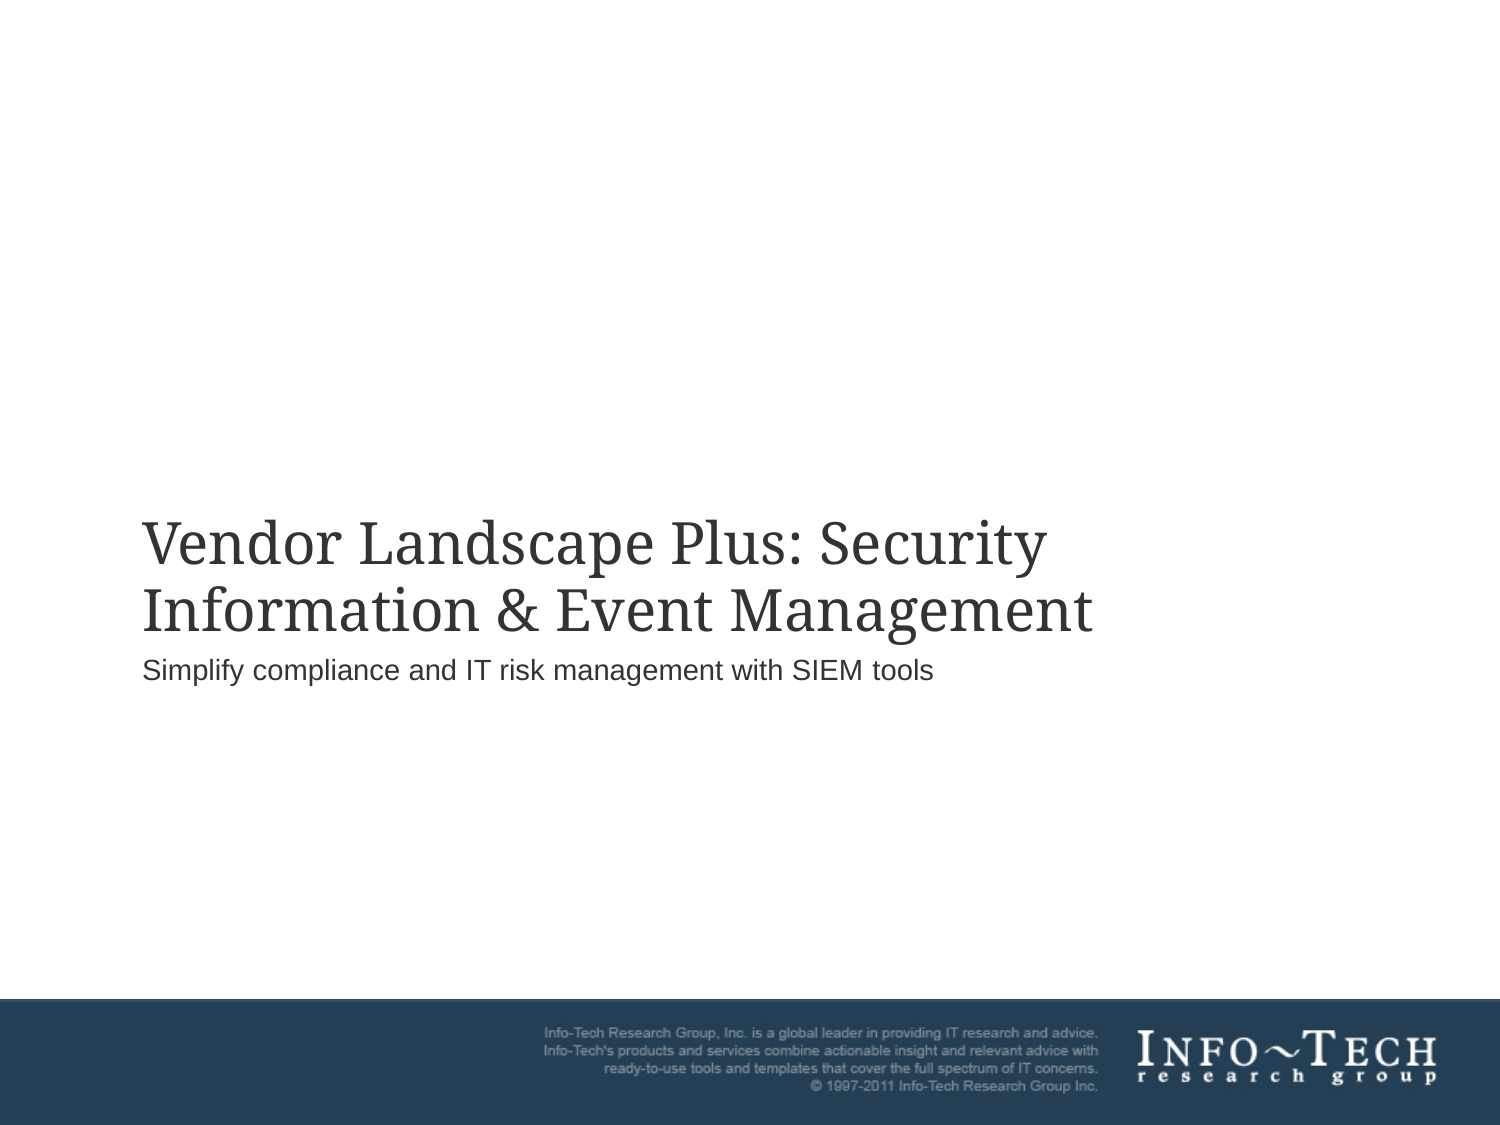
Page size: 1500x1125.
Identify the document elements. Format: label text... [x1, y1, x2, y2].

list Simplify compliance and IT risk management with SIEM tools [126, 643, 1430, 728]
list Vendor Landscape Plus: Security Information & Event Management [126, 501, 1351, 643]
picture [0, 999, 1500, 1125]
